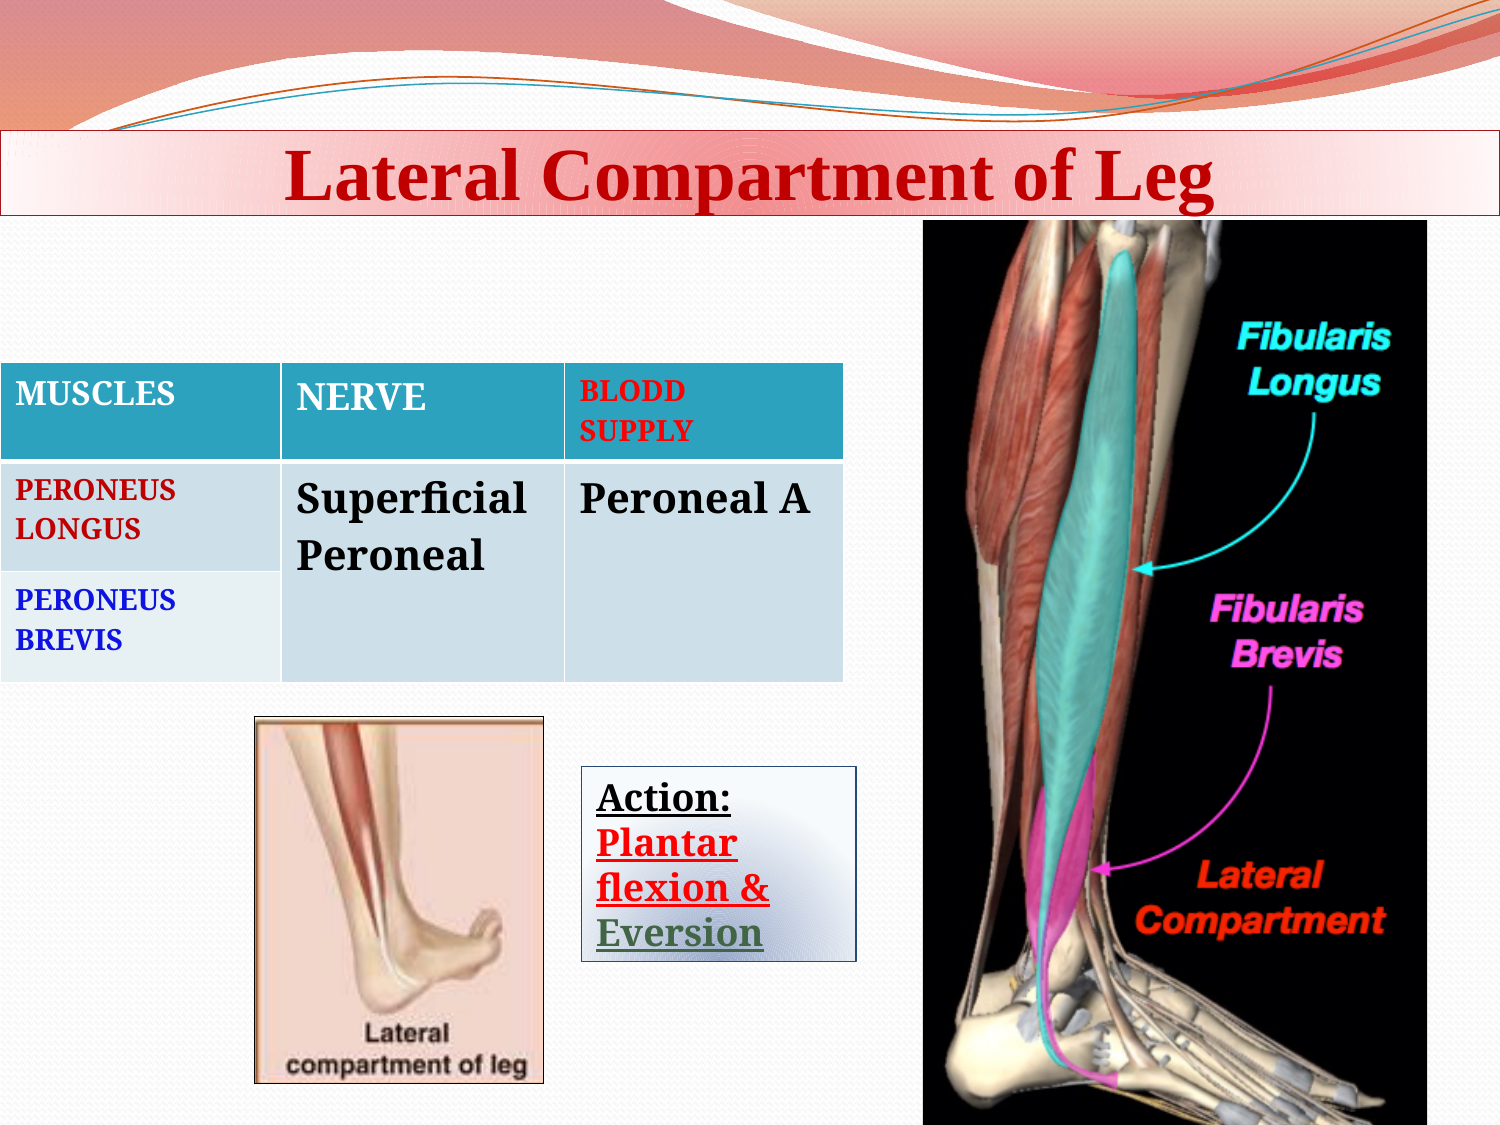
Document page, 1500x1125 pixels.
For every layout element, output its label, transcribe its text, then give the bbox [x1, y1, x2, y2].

table_header MUSCLES [1, 363, 280, 459]
text_box Action: Plantar flexion & Eversion [581, 766, 857, 962]
table_cell Peroneal A [565, 464, 843, 682]
table_cell PERONEUS LONGUS [1, 464, 280, 571]
table_header NERVE [282, 363, 564, 459]
picture [253, 716, 544, 1084]
table_header BLODD SUPPLY [565, 363, 843, 459]
table_cell PERONEUS BREVIS [1, 572, 280, 682]
picture [922, 220, 1428, 1125]
title Lateral Compartment of Leg [0, 130, 1500, 216]
table_cell Superficial Peroneal [282, 464, 564, 682]
